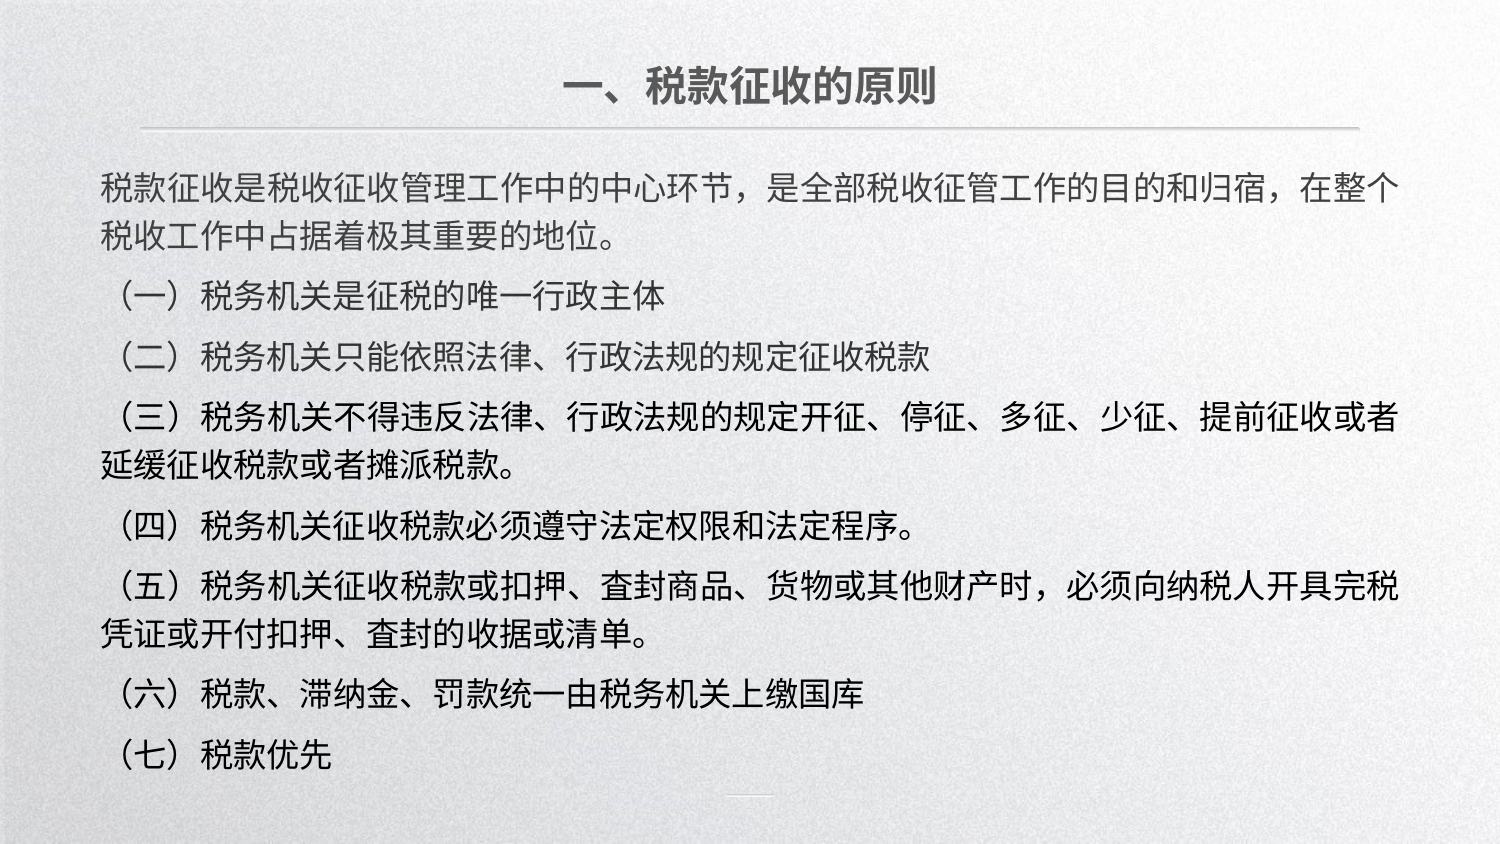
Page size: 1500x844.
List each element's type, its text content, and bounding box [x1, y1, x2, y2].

text_box 税款征收是税收征收管理工作中的中心环节，是全部税收征管工作的目的和归宿，在整个税收工作中占据着极其重要的地位。 （一）税务机关是征税的唯一行政主体 （二）税务机关只能依照法律、行政法规的规定征收税款 （三）税务机关不得违反法律、行政法规的规定开征、停征、多征、少征、提前征收或者延缓征收税款或者摊派税款。 （四）税务机关征收税款必须遵守法定权限和法定程序。 （五）税务机关征收税款或扣押、査封商品、货物或其他财产时，必须向纳税人开具完税凭证或开付扣押、査封的收据或清单。 （六）税款、滞纳金、罚款统一由税务机关上缴国库 （七）税款优先 [100, 159, 1400, 844]
text_box 一、税款征收的原则 [460, 53, 1039, 116]
picture [0, 0, 1500, 844]
